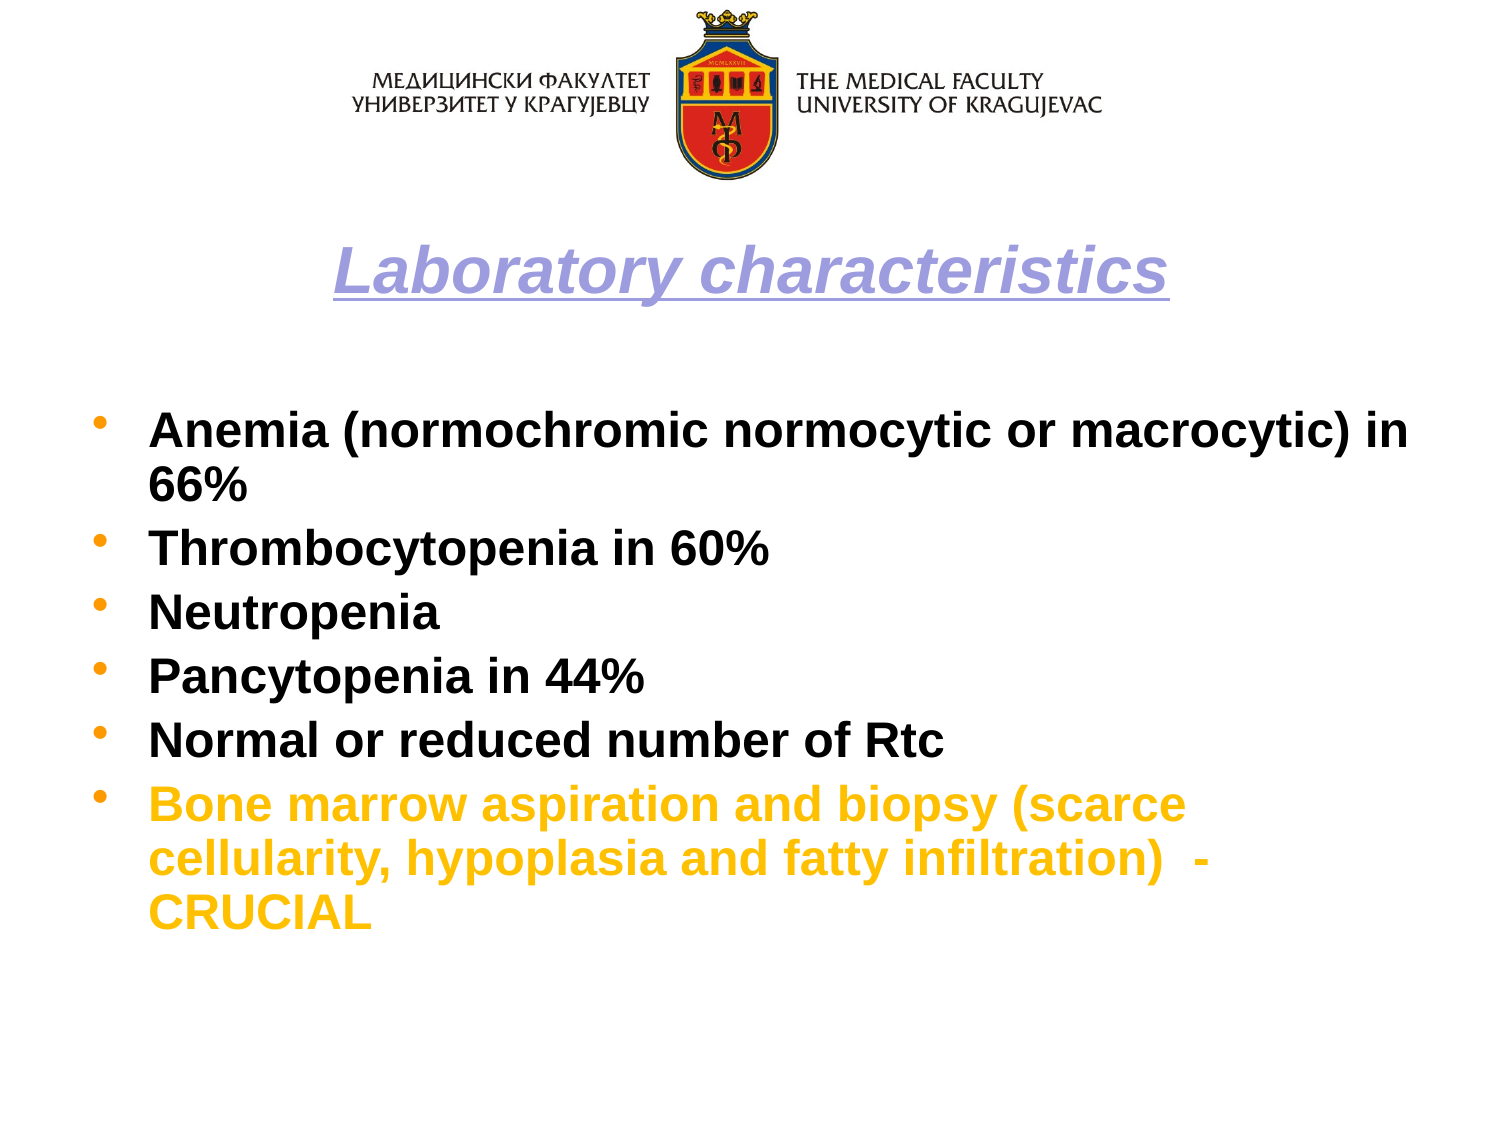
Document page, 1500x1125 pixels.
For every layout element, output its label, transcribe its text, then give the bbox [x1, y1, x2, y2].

title Laboratory characteristics [76, 220, 1427, 315]
picture [328, 0, 1125, 191]
list Anemia (normochromic normocytic or macrocytic) in 66% Thrombocytopenia in 60% Neutropenia Pancytopenia in 44% Normal or reduced number of Rtc Bone marrow aspiration and biopsy (scarce cellularity, hypoplasia and fatty infiltration) -CRUCIAL [76, 397, 1447, 1125]
